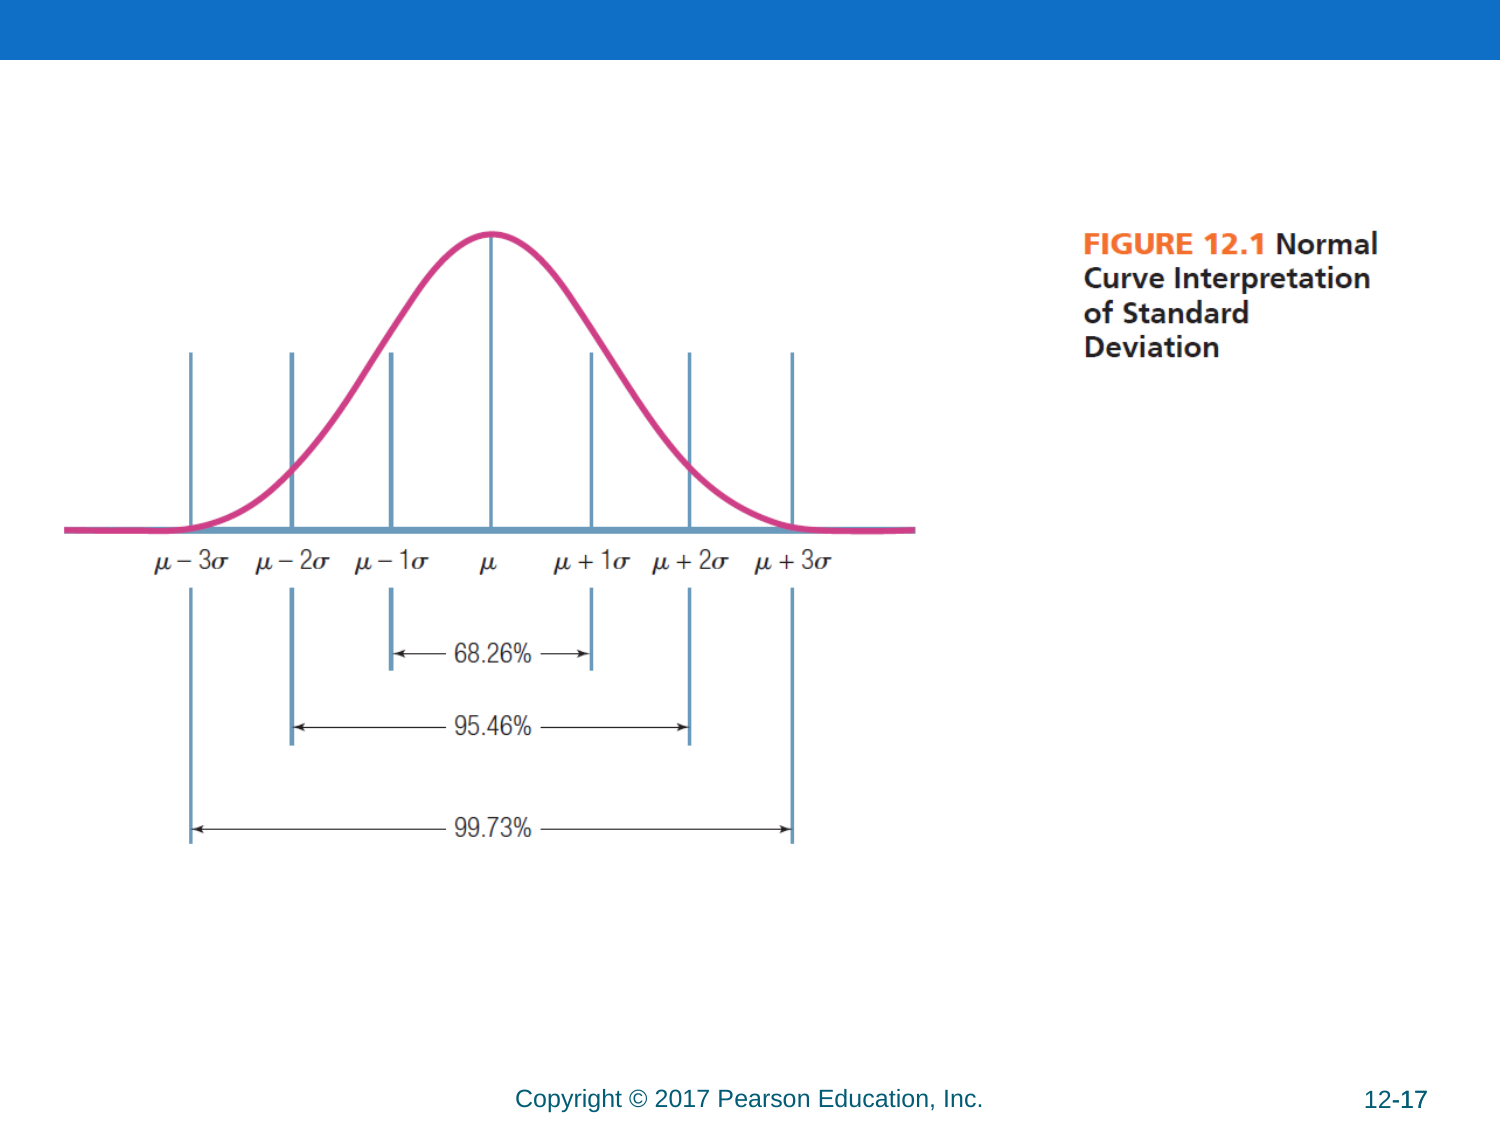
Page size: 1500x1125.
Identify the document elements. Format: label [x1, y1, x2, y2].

picture [641, 1100, 647, 1107]
picture [35, 204, 1426, 858]
